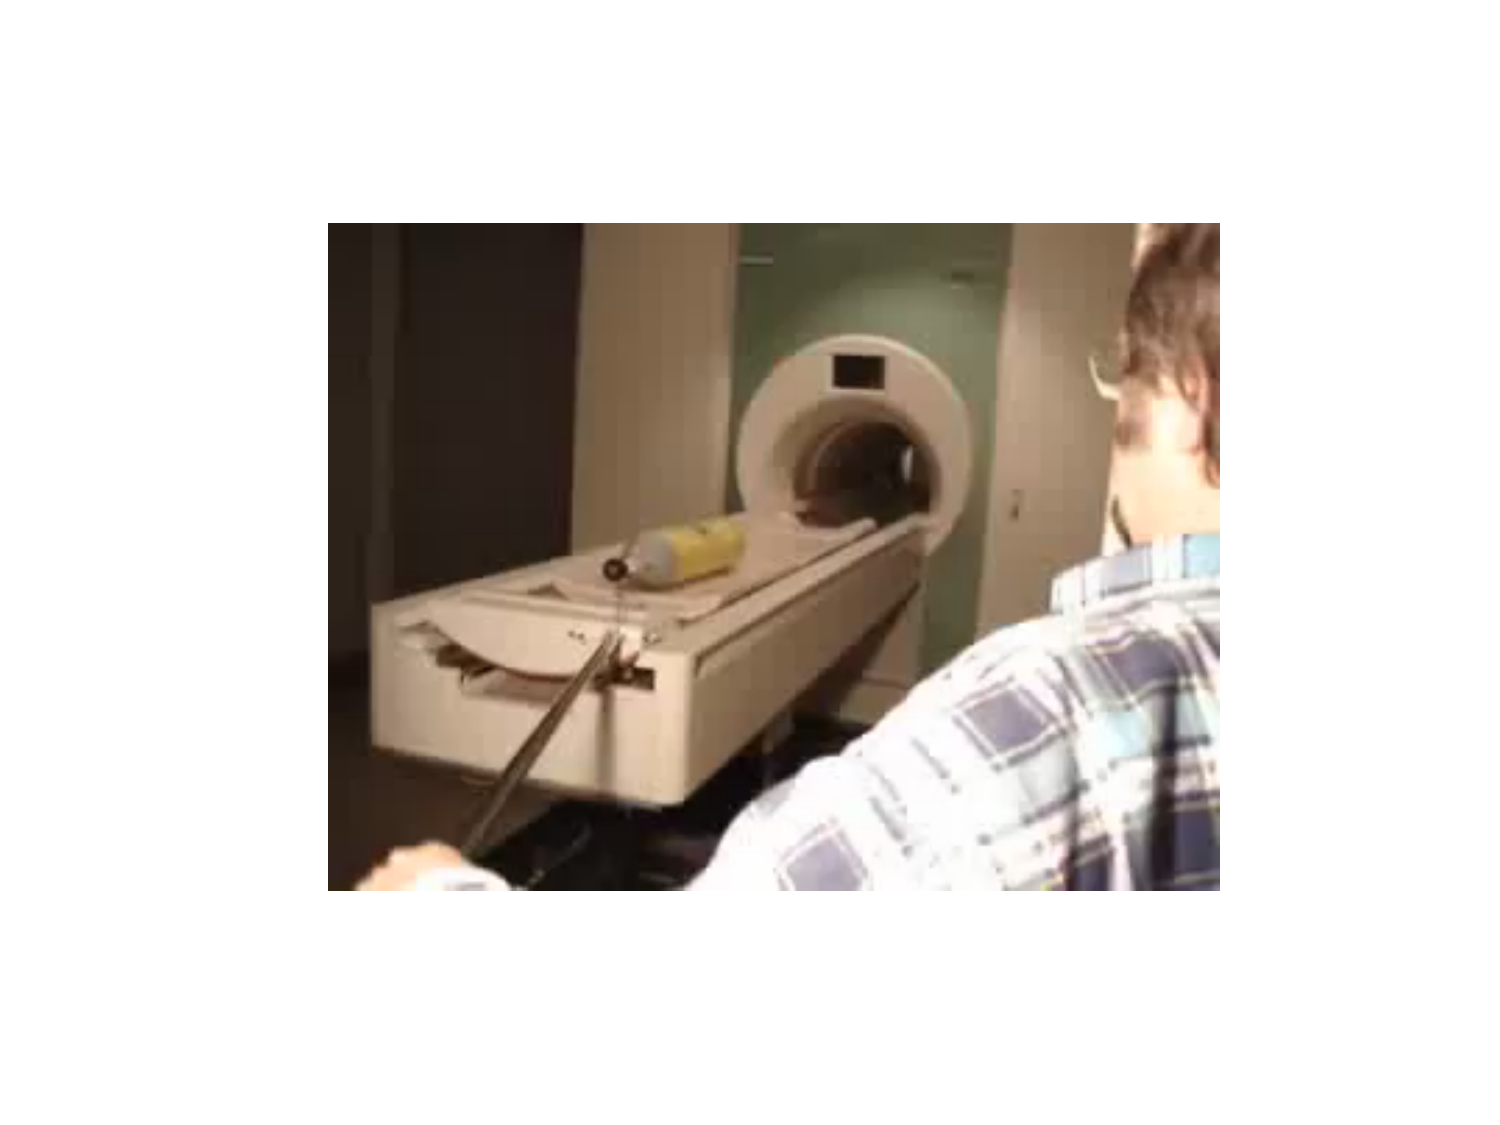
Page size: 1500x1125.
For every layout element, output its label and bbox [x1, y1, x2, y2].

list [327, 222, 1221, 892]
